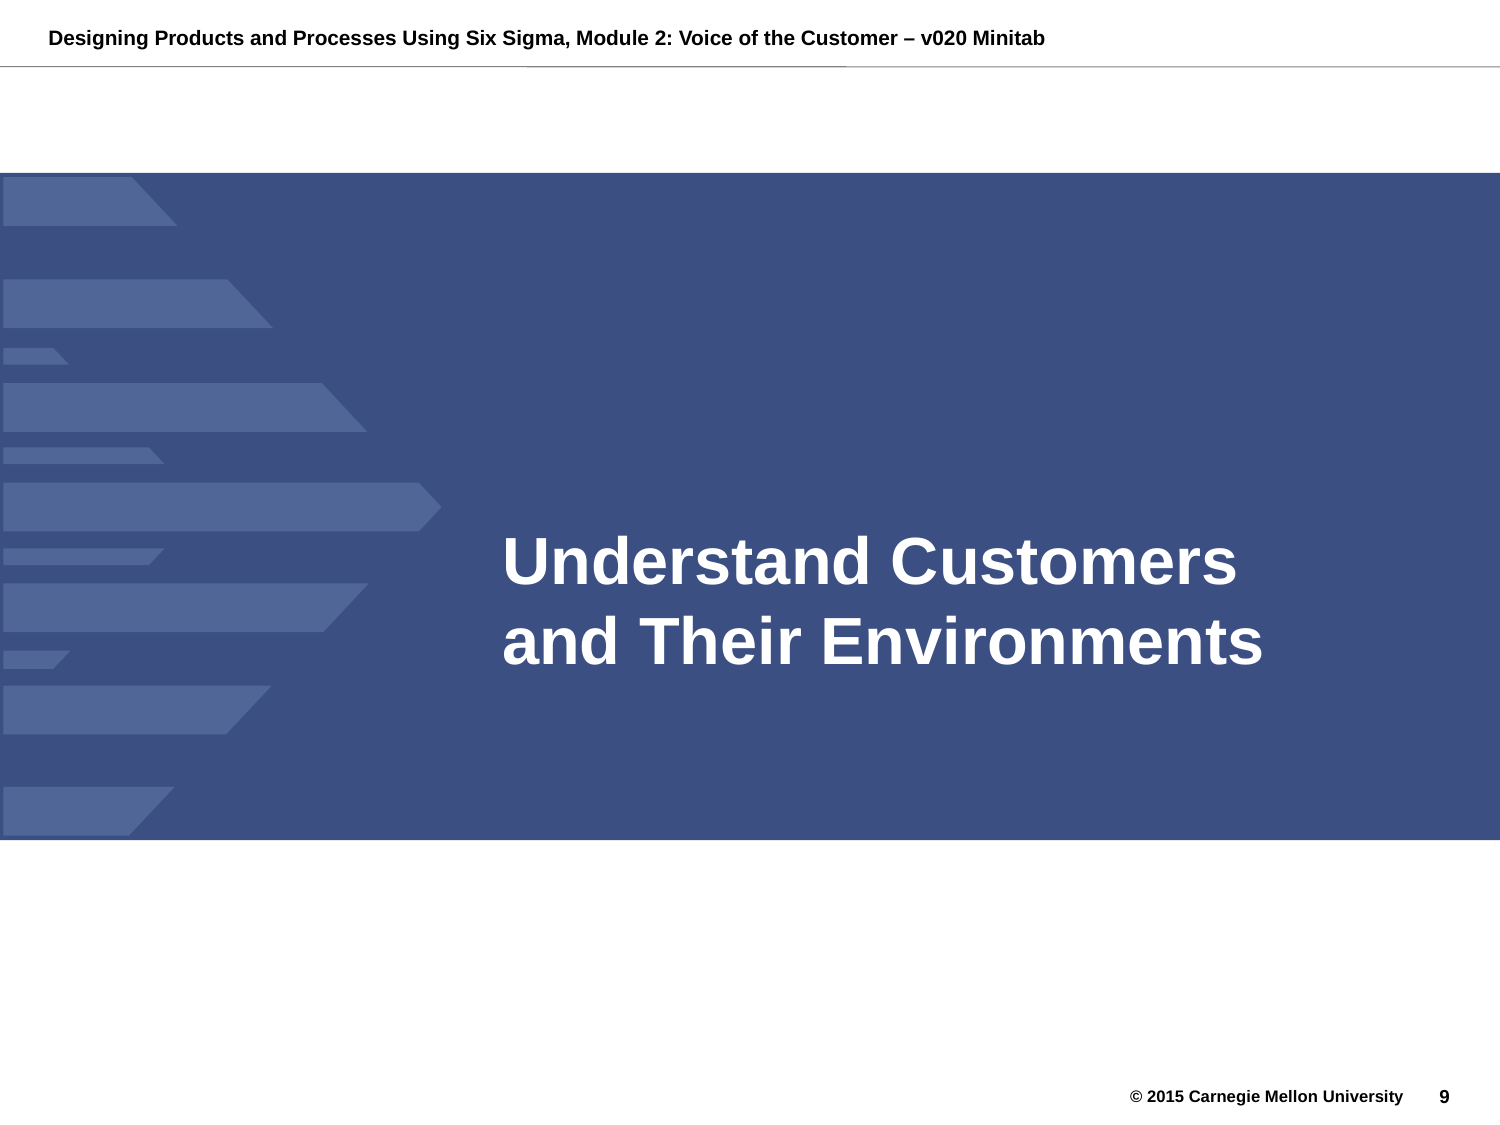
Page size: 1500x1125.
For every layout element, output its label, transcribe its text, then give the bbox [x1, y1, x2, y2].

text_box Understand Customers and Their Environments [487, 439, 1438, 757]
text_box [3, 176, 442, 836]
text_box [0, 172, 1500, 841]
